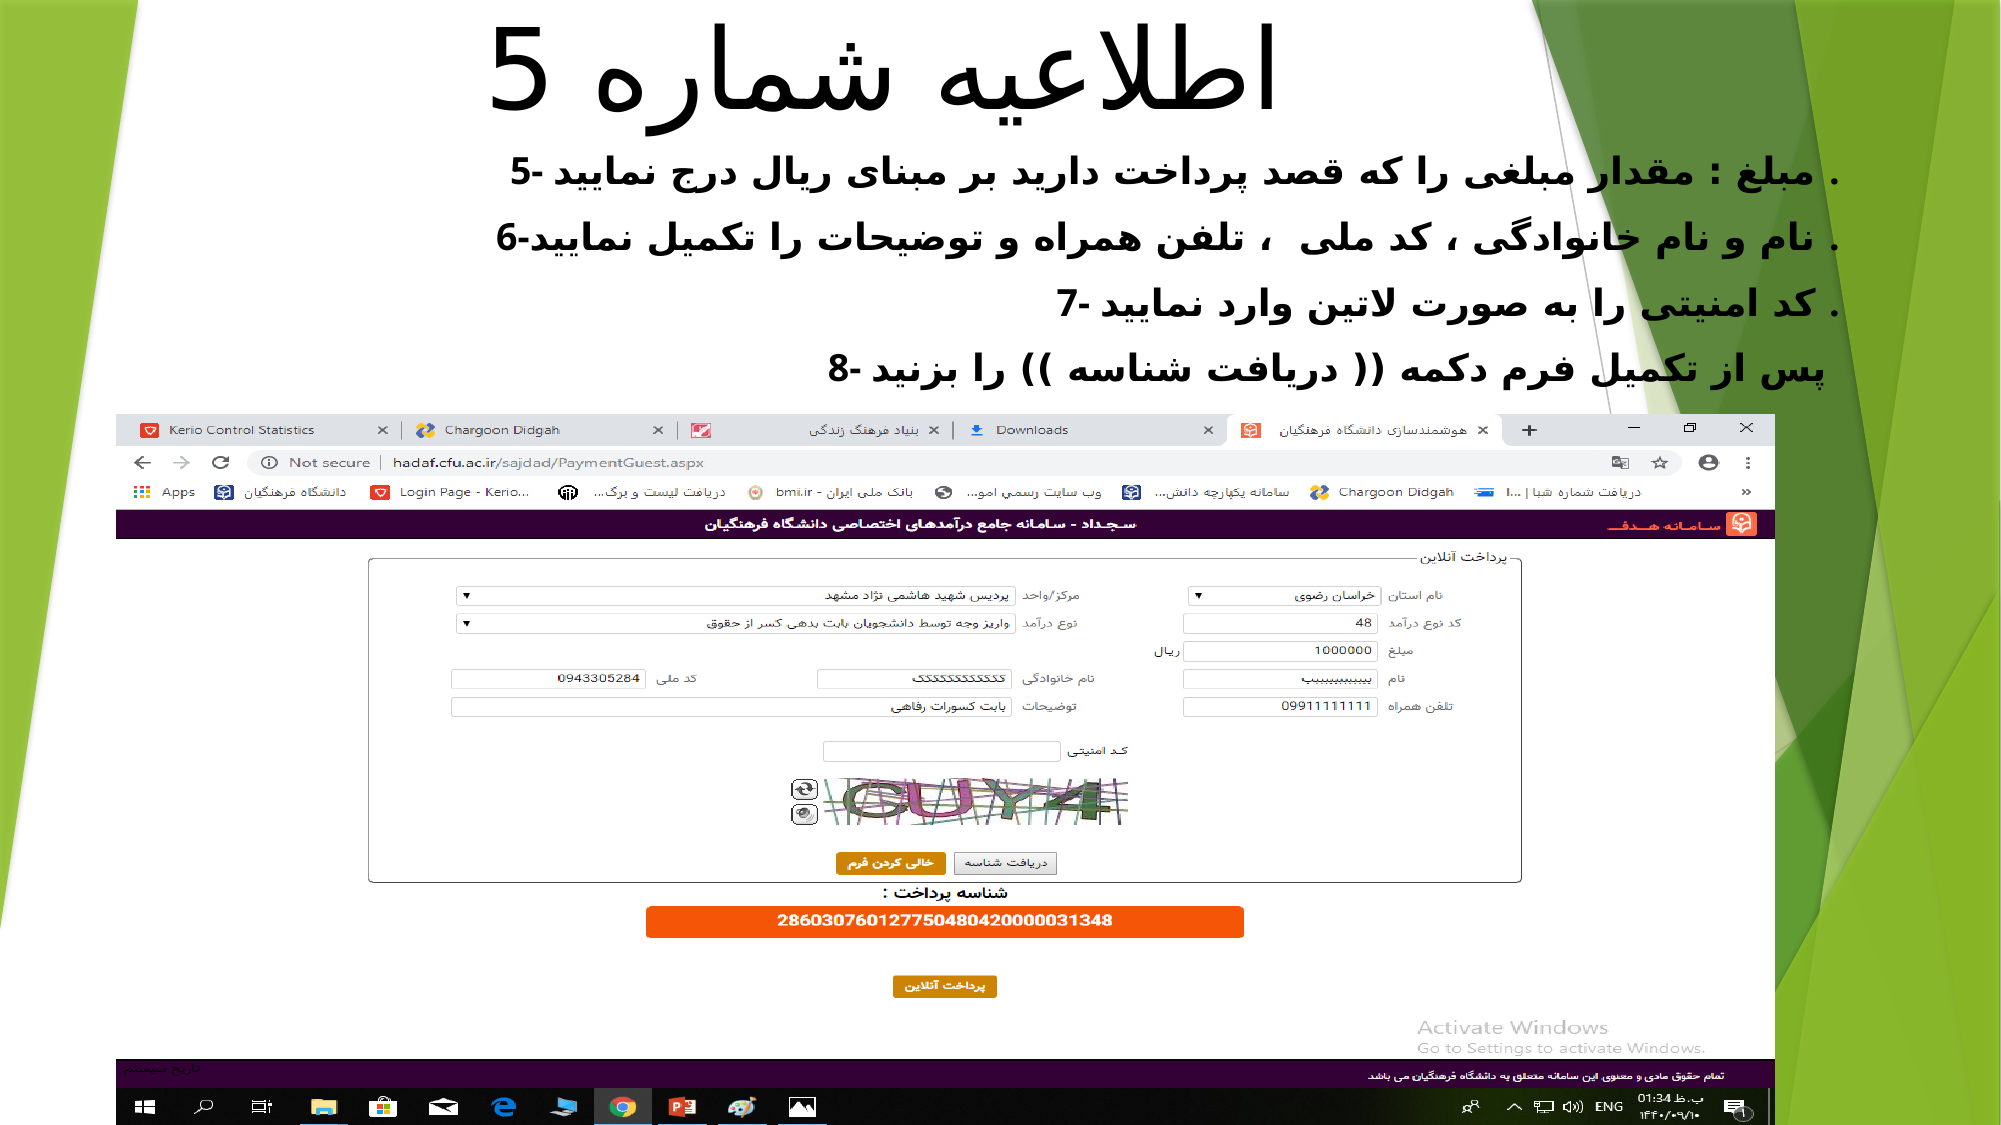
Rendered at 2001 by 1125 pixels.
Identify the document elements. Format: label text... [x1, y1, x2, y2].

subtitle 5- مبلغ : مقدار مبلغی را که قصد پرداخت دارید بر مبنای ریال درج نمایید . 6-نام و نام خانوادگی ، کد ملی ، تلفن همراه و توضیحات را تکمیل نمایید . 7- کد امنیتی را به صورت لاتین وارد نمایید . 8- پس از تکمیل فرم دکمه (( دریافت شناسه )) را بزنید [116, 139, 1855, 1055]
picture [115, 413, 1776, 1125]
title اطلاعیه شماره 5 [247, 0, 1522, 139]
